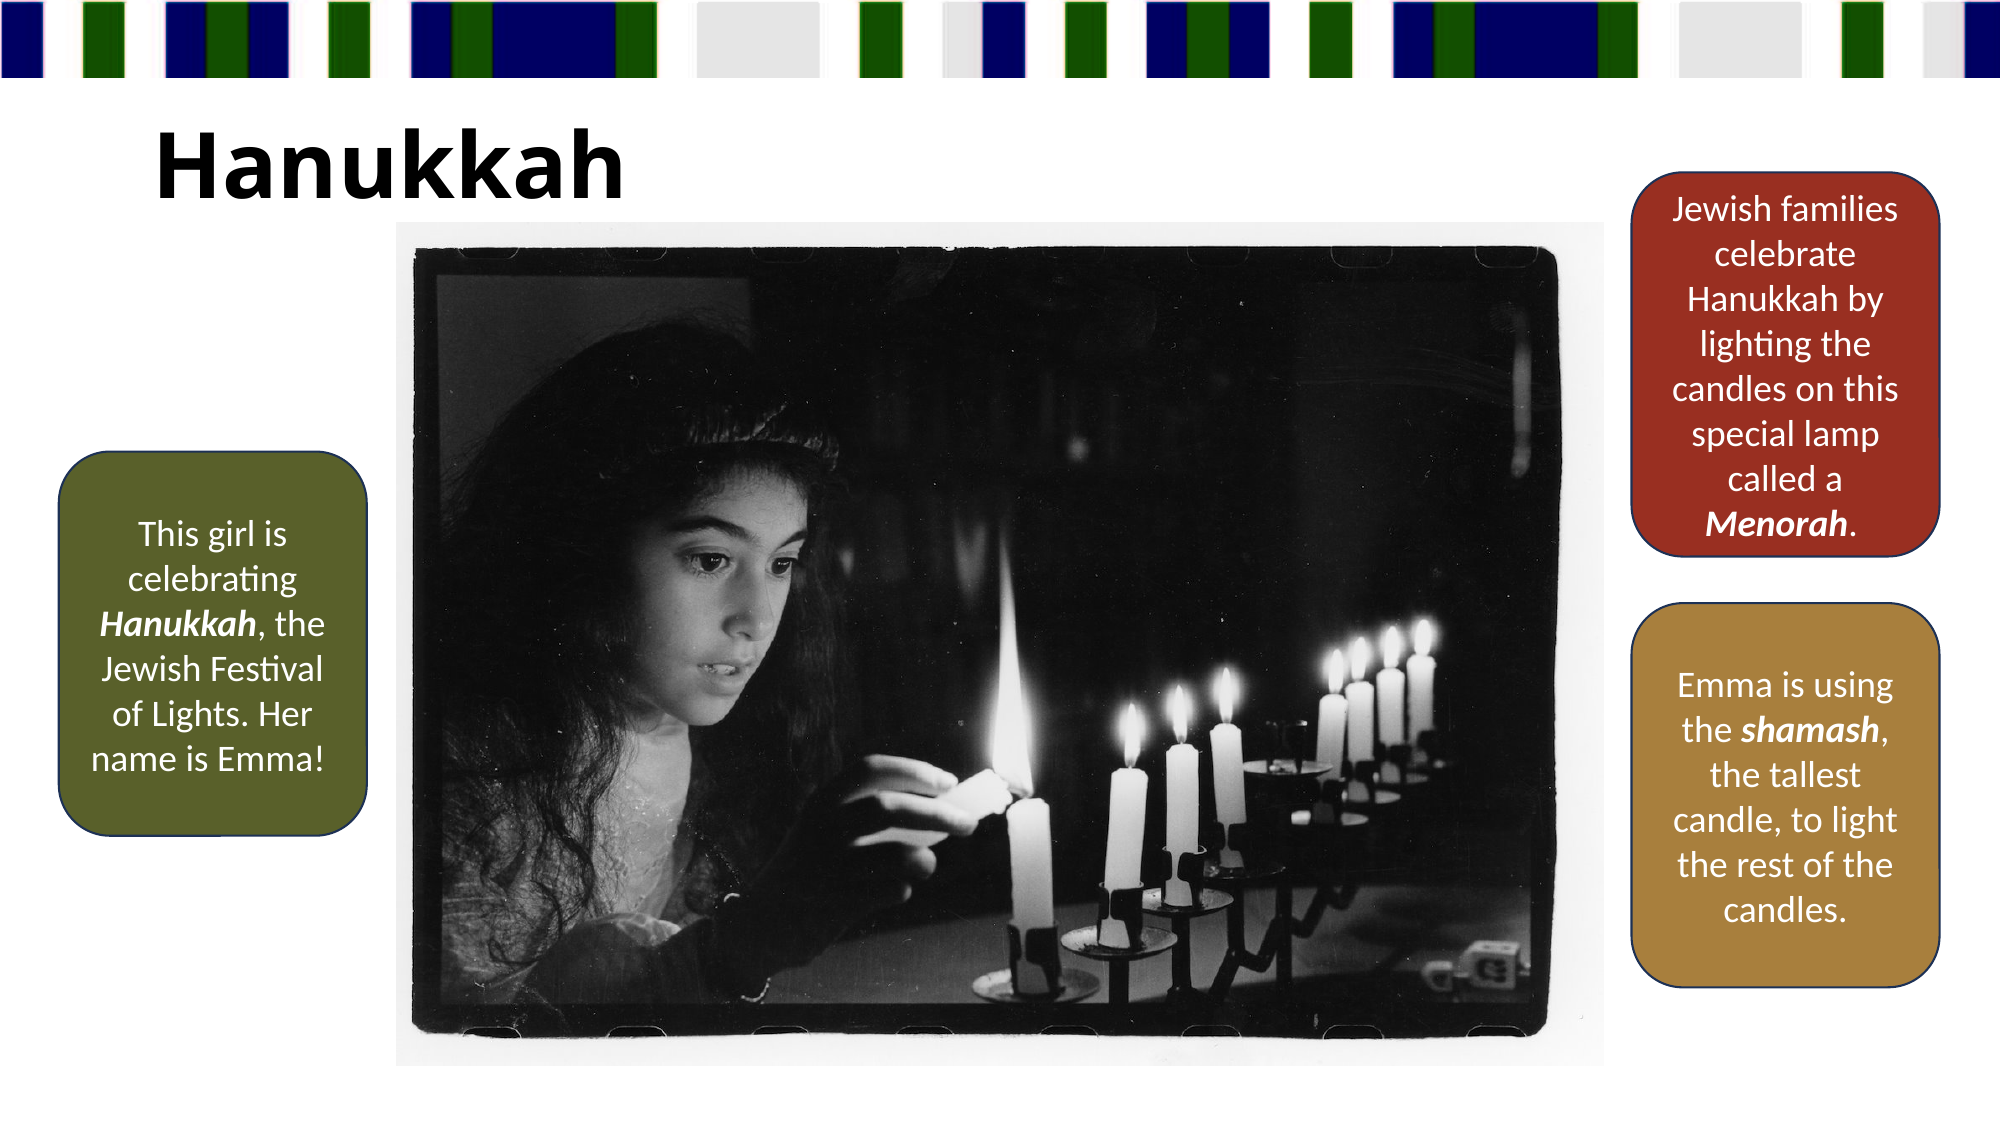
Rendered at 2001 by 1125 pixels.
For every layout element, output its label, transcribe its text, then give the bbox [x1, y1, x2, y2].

title Hanukkah [137, 78, 1863, 278]
text_box Emma is using the shamash, the tallest candle, to light the rest of the candles. [1630, 602, 1941, 989]
text_box Jewish families celebrate Hanukkah by lighting the candles on this special lamp called a Menorah. [1630, 171, 1941, 558]
text_box This girl is celebrating Hanukkah, the Jewish Festival of Lights. Her name is Emma! [57, 450, 368, 837]
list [396, 222, 1604, 1066]
picture [0, 0, 2000, 78]
